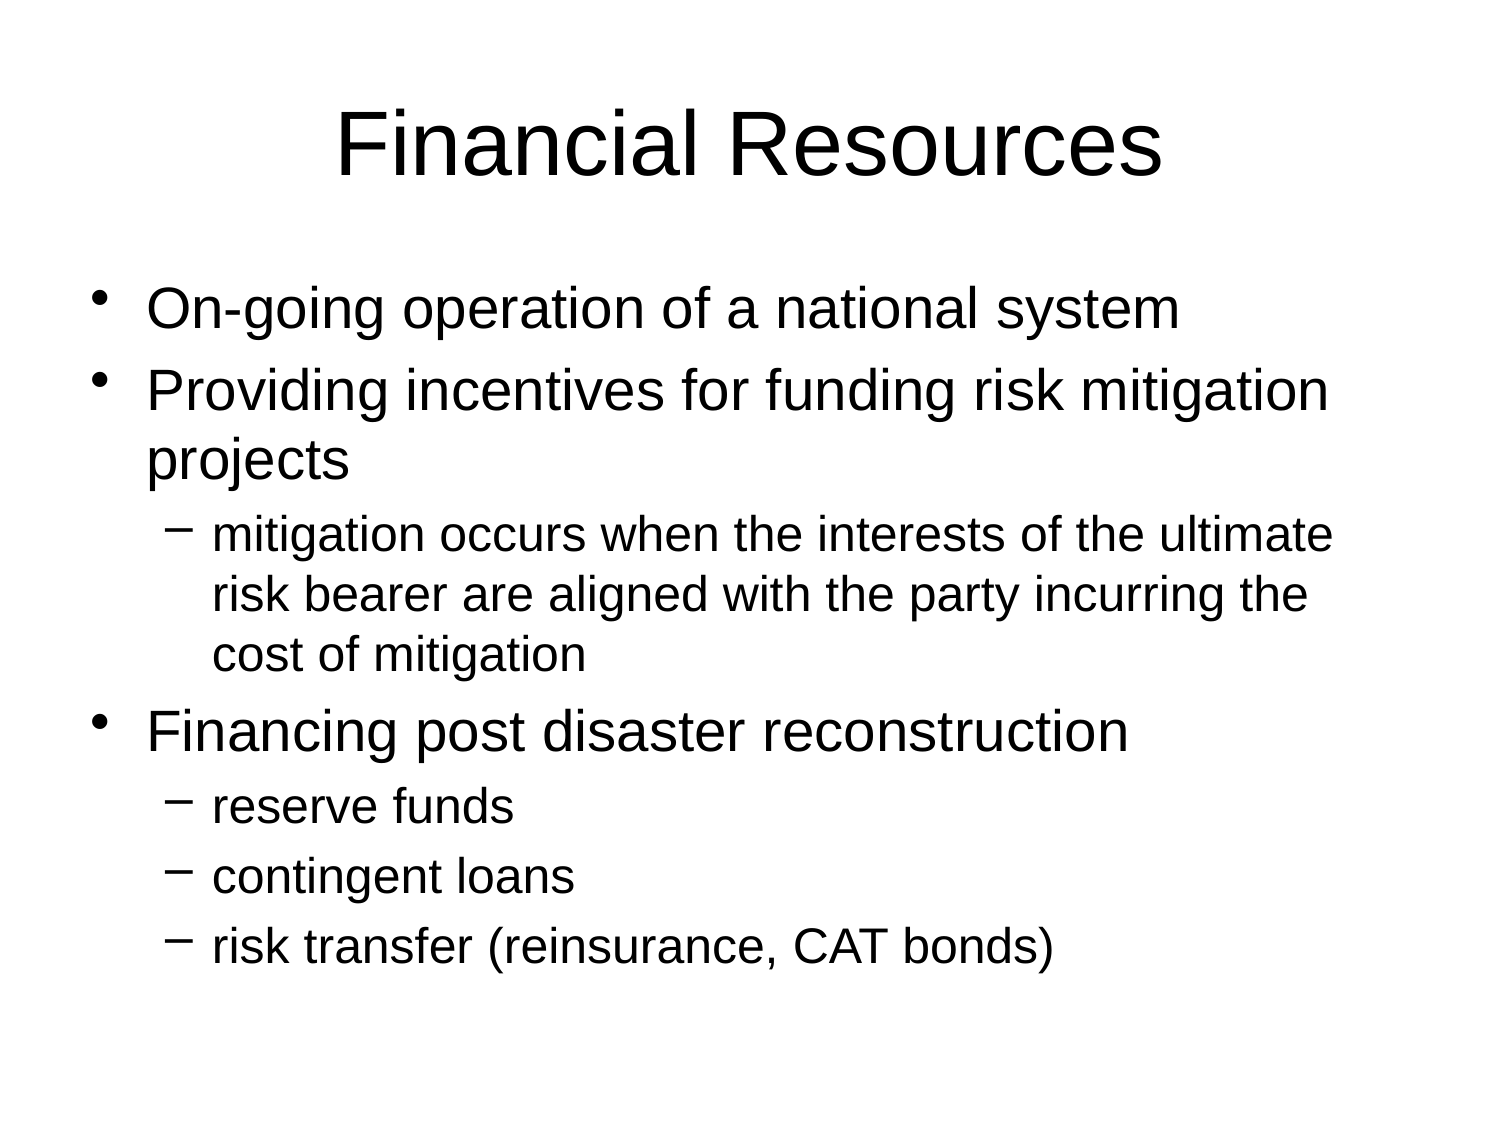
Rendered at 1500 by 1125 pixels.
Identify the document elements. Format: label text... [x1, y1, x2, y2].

list On-going operation of a national system Providing incentives for funding risk mitigation projects mitigation occurs when the interests of the ultimate risk bearer are aligned with the party incurring the cost of mitigation Financing post disaster reconstruction reserve funds contingent loans risk transfer (reinsurance, CAT bonds) [74, 262, 1426, 1006]
title Financial Resources [74, 44, 1426, 233]
